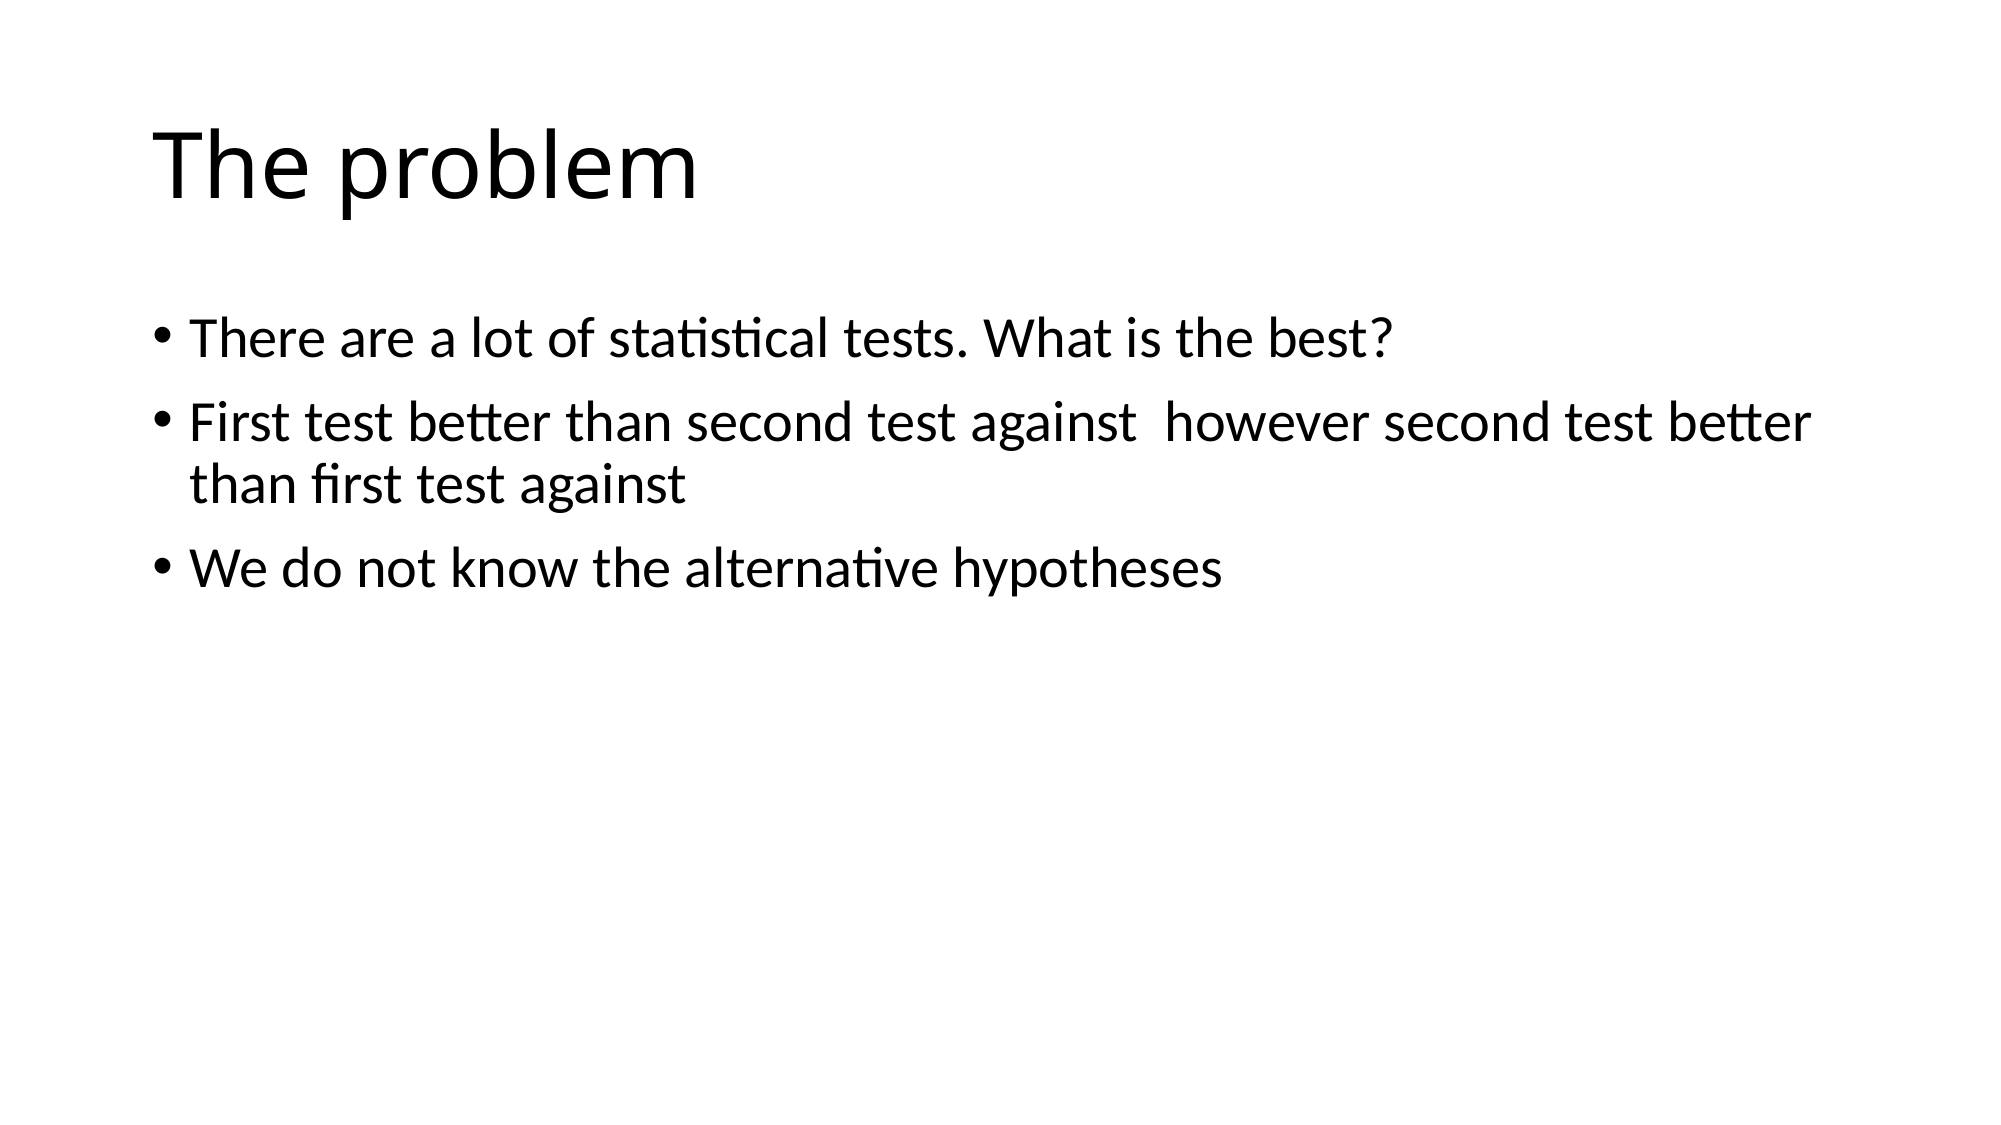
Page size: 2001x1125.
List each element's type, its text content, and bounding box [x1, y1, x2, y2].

title The problem [137, 59, 1863, 278]
